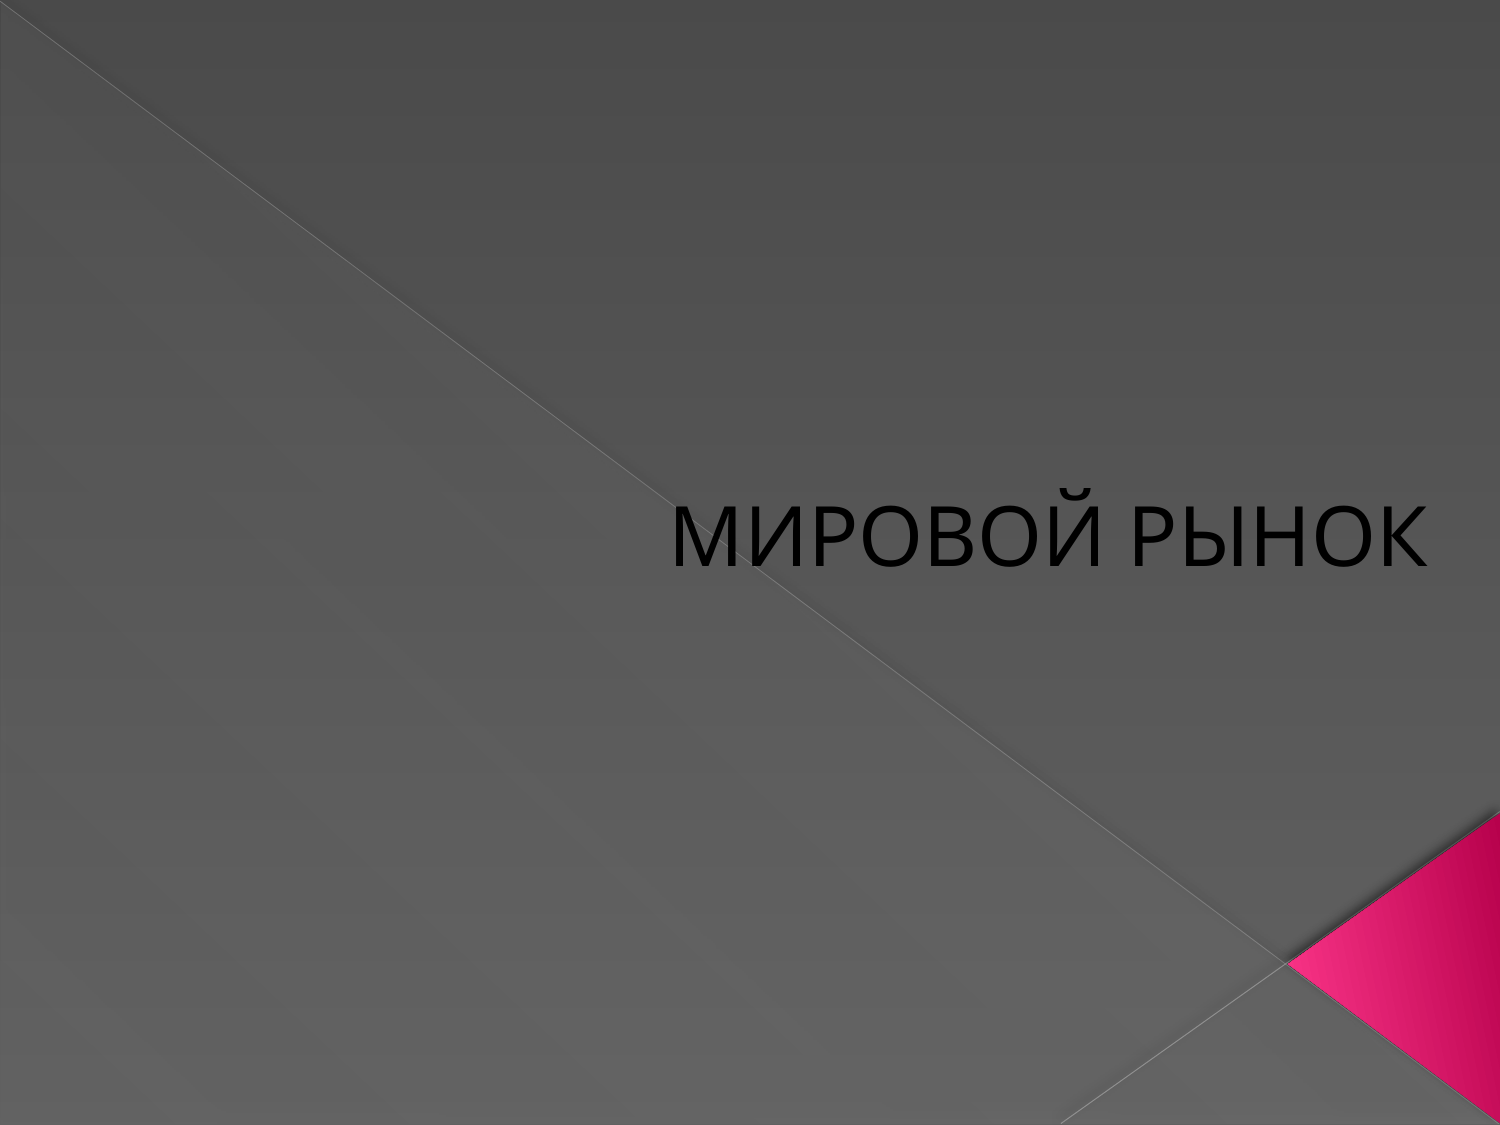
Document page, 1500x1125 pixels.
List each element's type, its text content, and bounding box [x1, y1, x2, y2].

title МИРОВОЙ РЫНОК [72, 349, 1443, 591]
